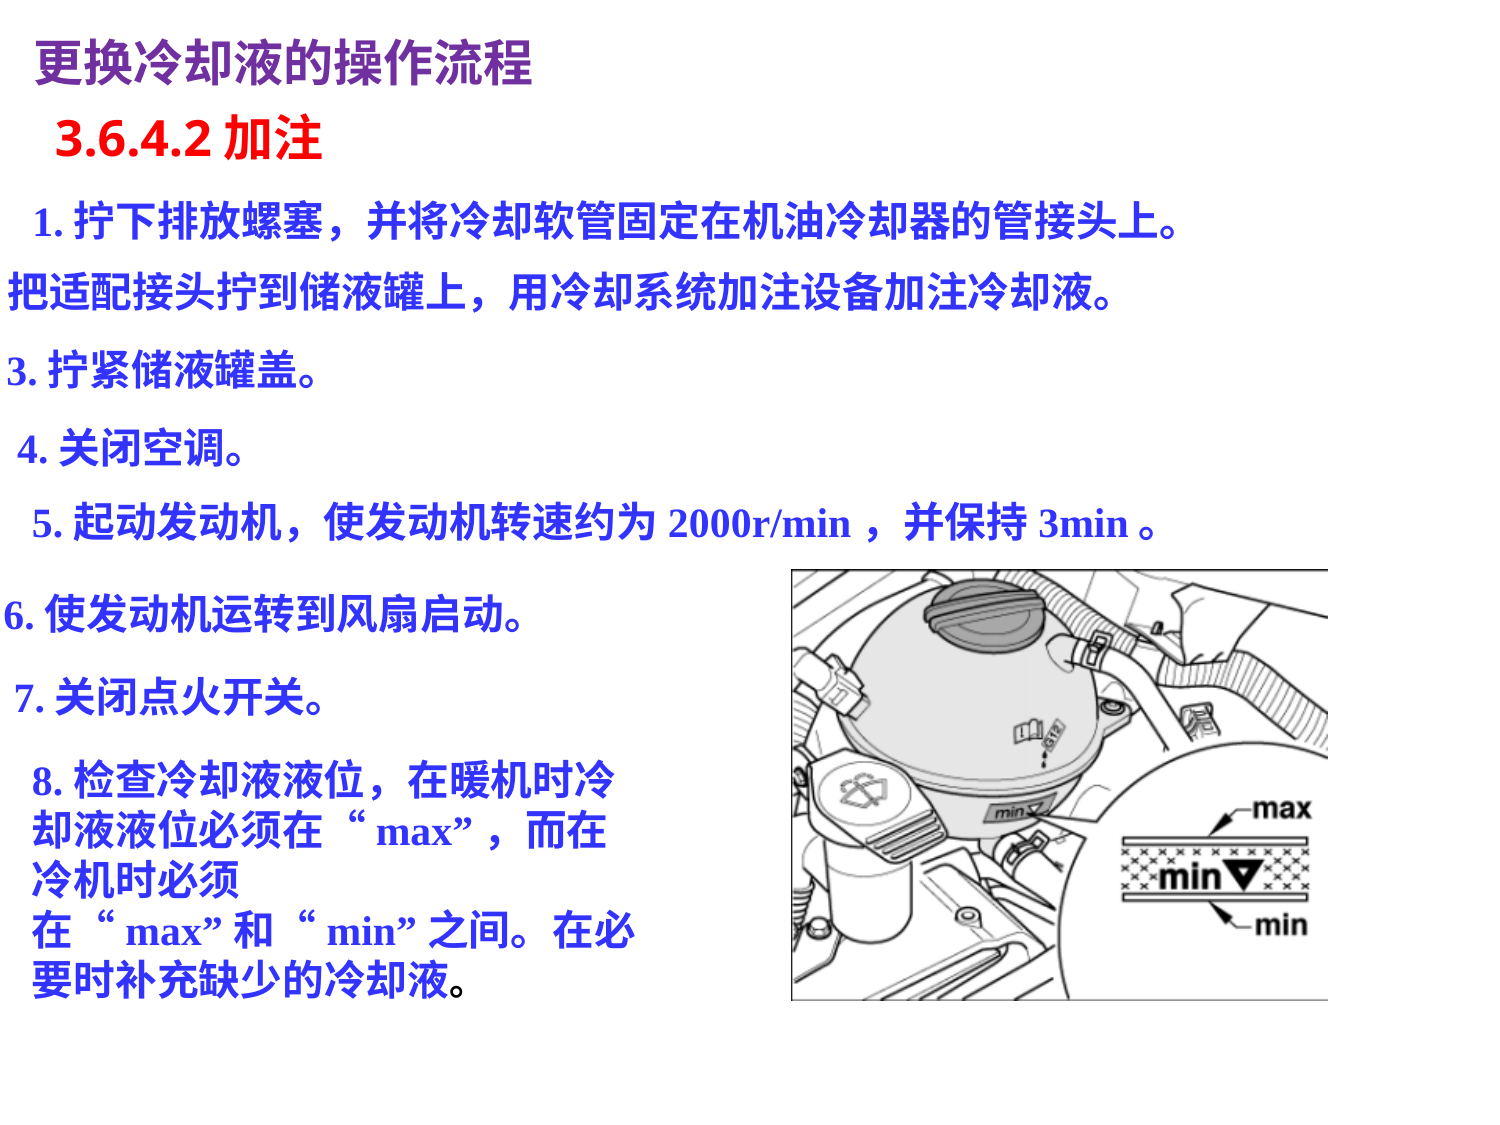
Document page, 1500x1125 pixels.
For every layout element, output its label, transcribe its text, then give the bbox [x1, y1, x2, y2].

text_box 2.把适配接头拧到储液罐上，用冷却系统加注设备加注冷却液。 [0, 258, 1150, 323]
text_box 3.6.4.2加注 [40, 99, 339, 174]
text_box 6.使发动机运转到风扇启动。 [0, 580, 561, 646]
text_box 4.关闭空调。 [2, 414, 282, 480]
text_box 7.关闭点火开关。 [0, 663, 362, 729]
picture [791, 569, 1329, 1002]
text_box 3.拧紧储液罐盖。 [0, 336, 355, 402]
text_box 1.拧下排放螺塞，并将冷却软管固定在机油冷却器的管接头上。 [17, 187, 1223, 253]
text_box 8.检查冷却液液位，在暖机时冷却液液位必须在“max”，而在冷机时必须在“max”和“min”之间。在必要时补充缺少的冷却液。 [17, 746, 663, 1011]
text_box 更换冷却液的操作流程 [18, 23, 549, 99]
text_box 5.起动发动机，使发动机转速约为2000r/min，并保持3min。 [17, 487, 1201, 553]
